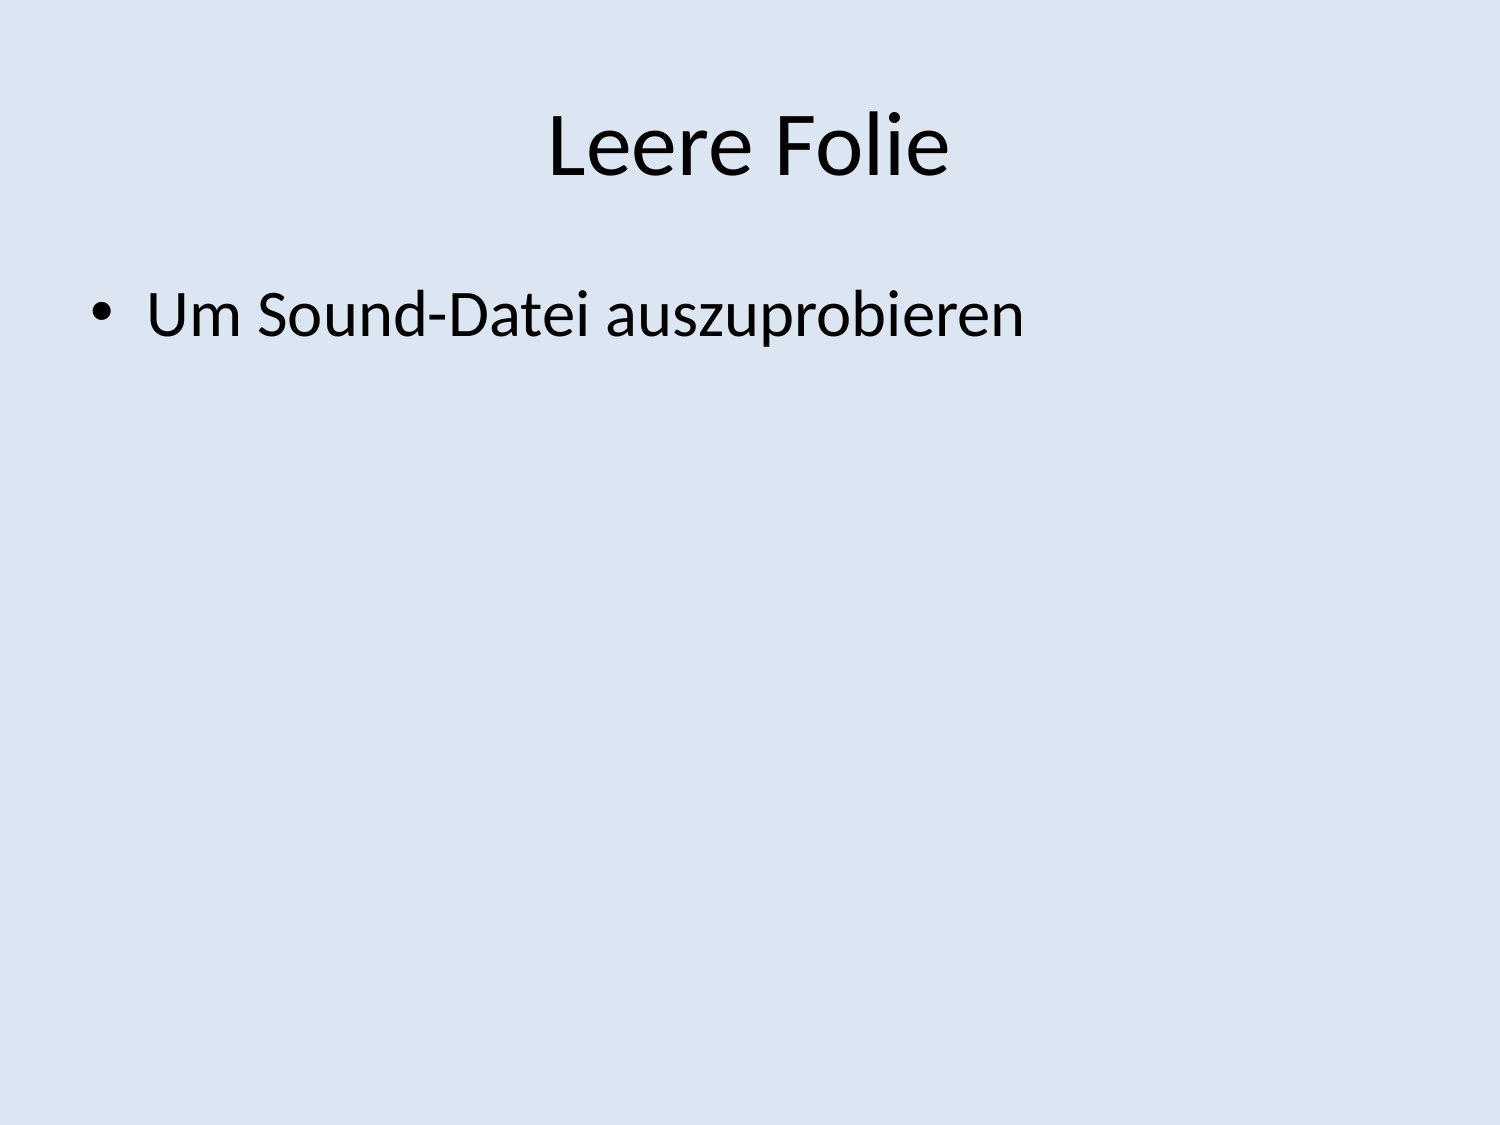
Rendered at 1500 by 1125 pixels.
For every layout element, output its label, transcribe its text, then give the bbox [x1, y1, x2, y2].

title Leere Folie [75, 45, 1425, 233]
list Um Sound-Datei auszuprobieren [75, 262, 1425, 1005]
